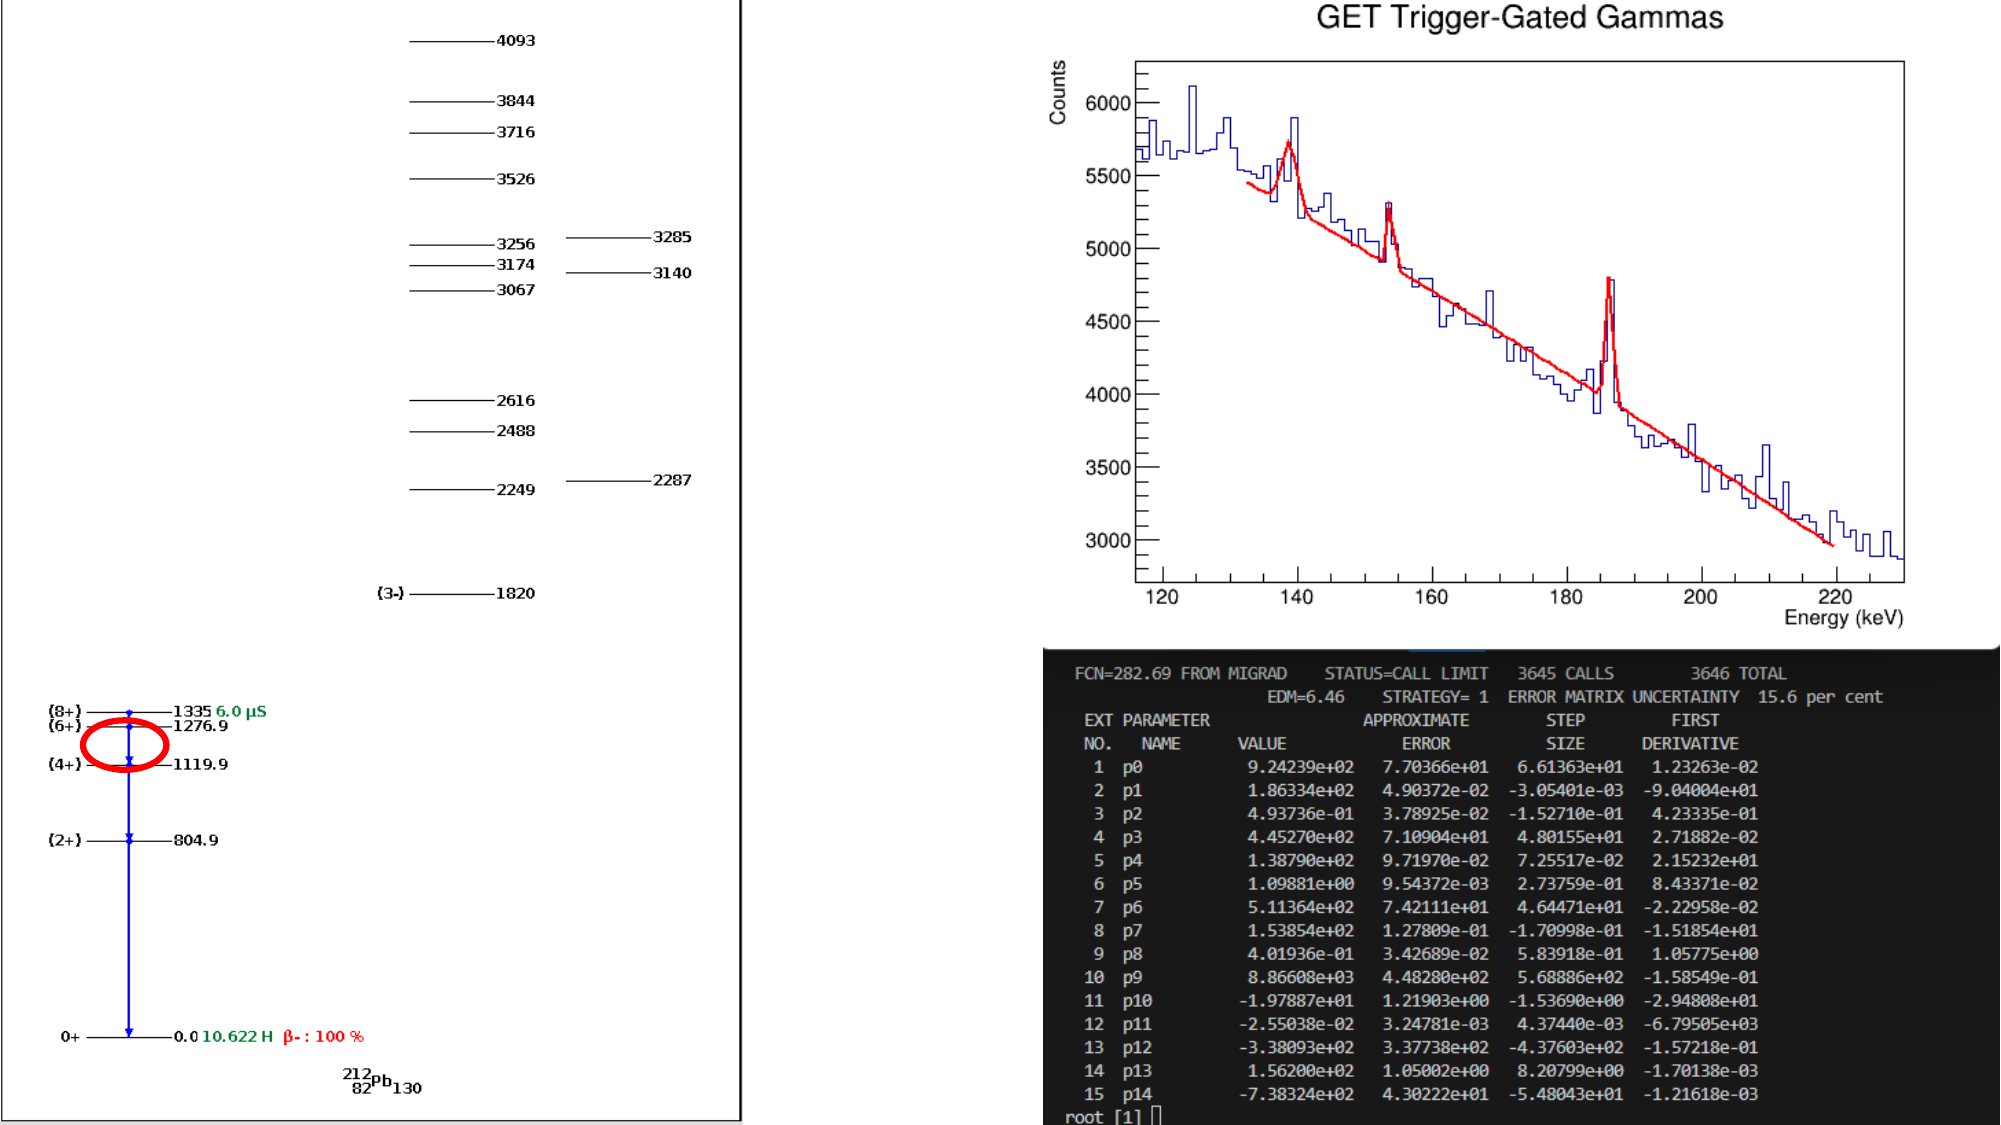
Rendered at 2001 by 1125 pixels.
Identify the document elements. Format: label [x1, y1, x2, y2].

picture [1043, 0, 2000, 1125]
picture [0, 0, 743, 1125]
